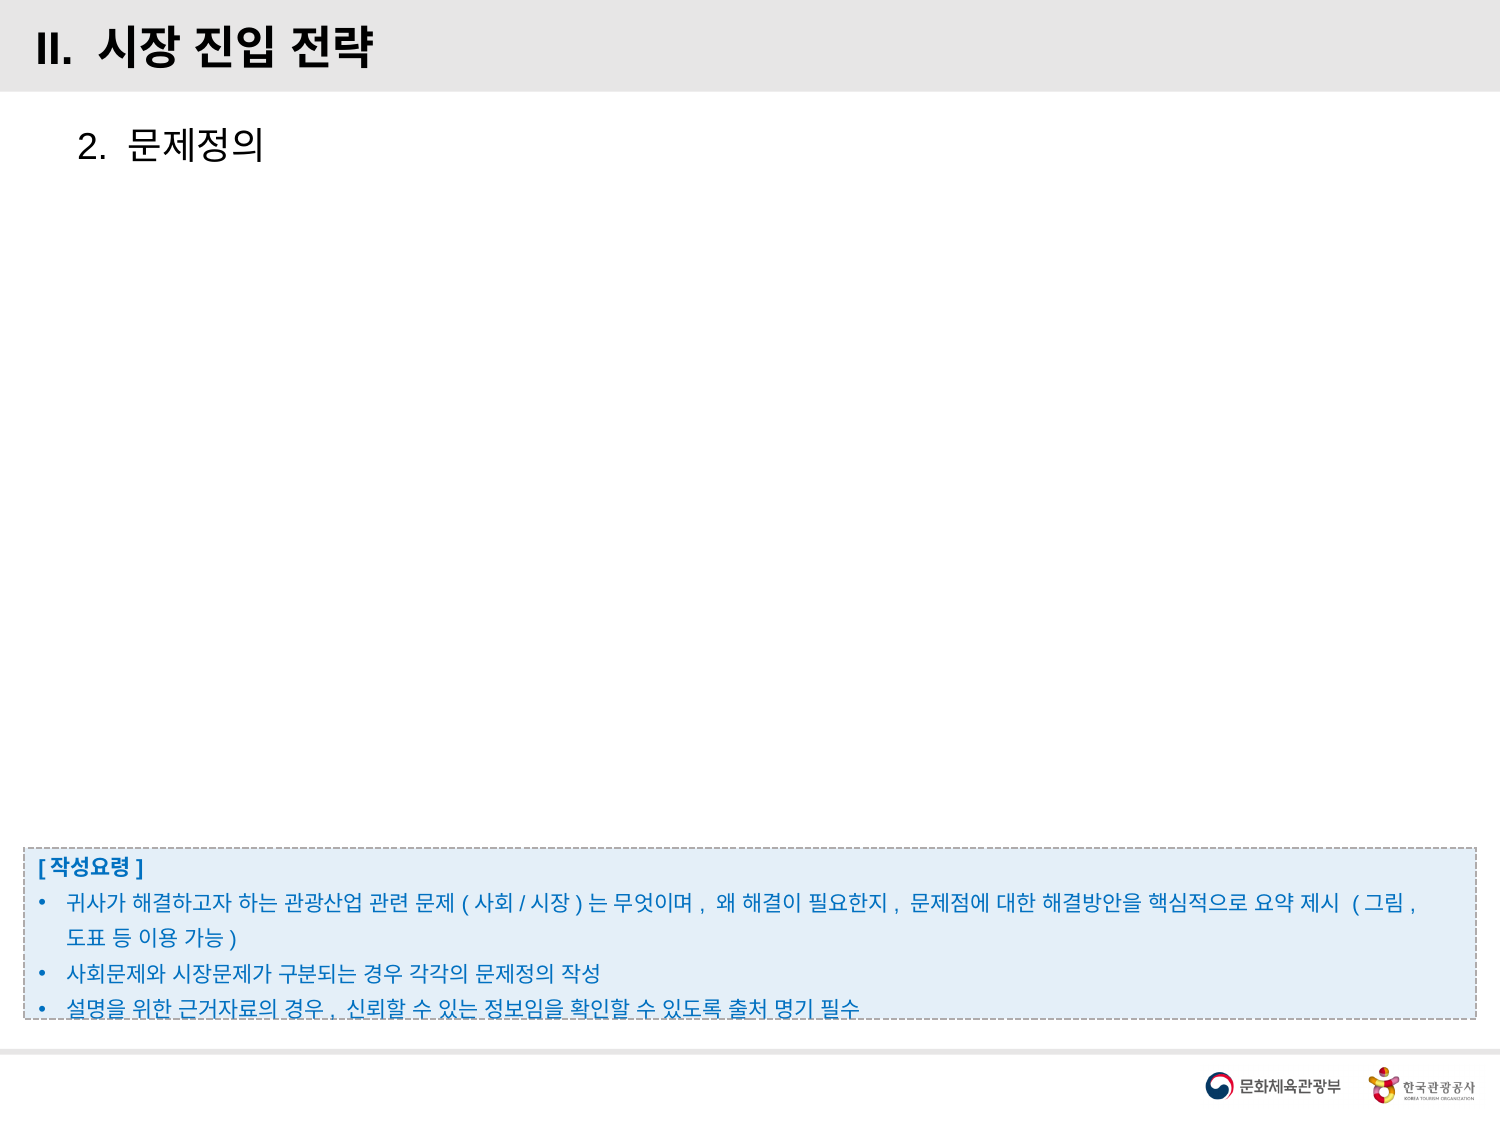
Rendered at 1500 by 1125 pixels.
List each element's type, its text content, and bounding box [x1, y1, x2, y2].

text_box 2. 문제정의 [61, 108, 1500, 181]
text_box II. 시장 진입 전략 [0, 0, 1500, 93]
picture [1200, 1064, 1486, 1109]
text_box [작성요령] 귀사가 해결하고자 하는 관광산업 관련 문제(사회/시장)는 무엇이며, 왜 해결이 필요한지, 문제점에 대한 해결방안을 핵심적으로 요약 제시 (그림, 도표 등 이용 가능) 사회문제와 시장문제가 구분되는 경우 각각의 문제정의 작성 설명을 위한 근거자료의 경우, 신뢰할 수 있는 정보임을 확인할 수 있도록 출처 명기 필수 [23, 847, 1477, 1020]
